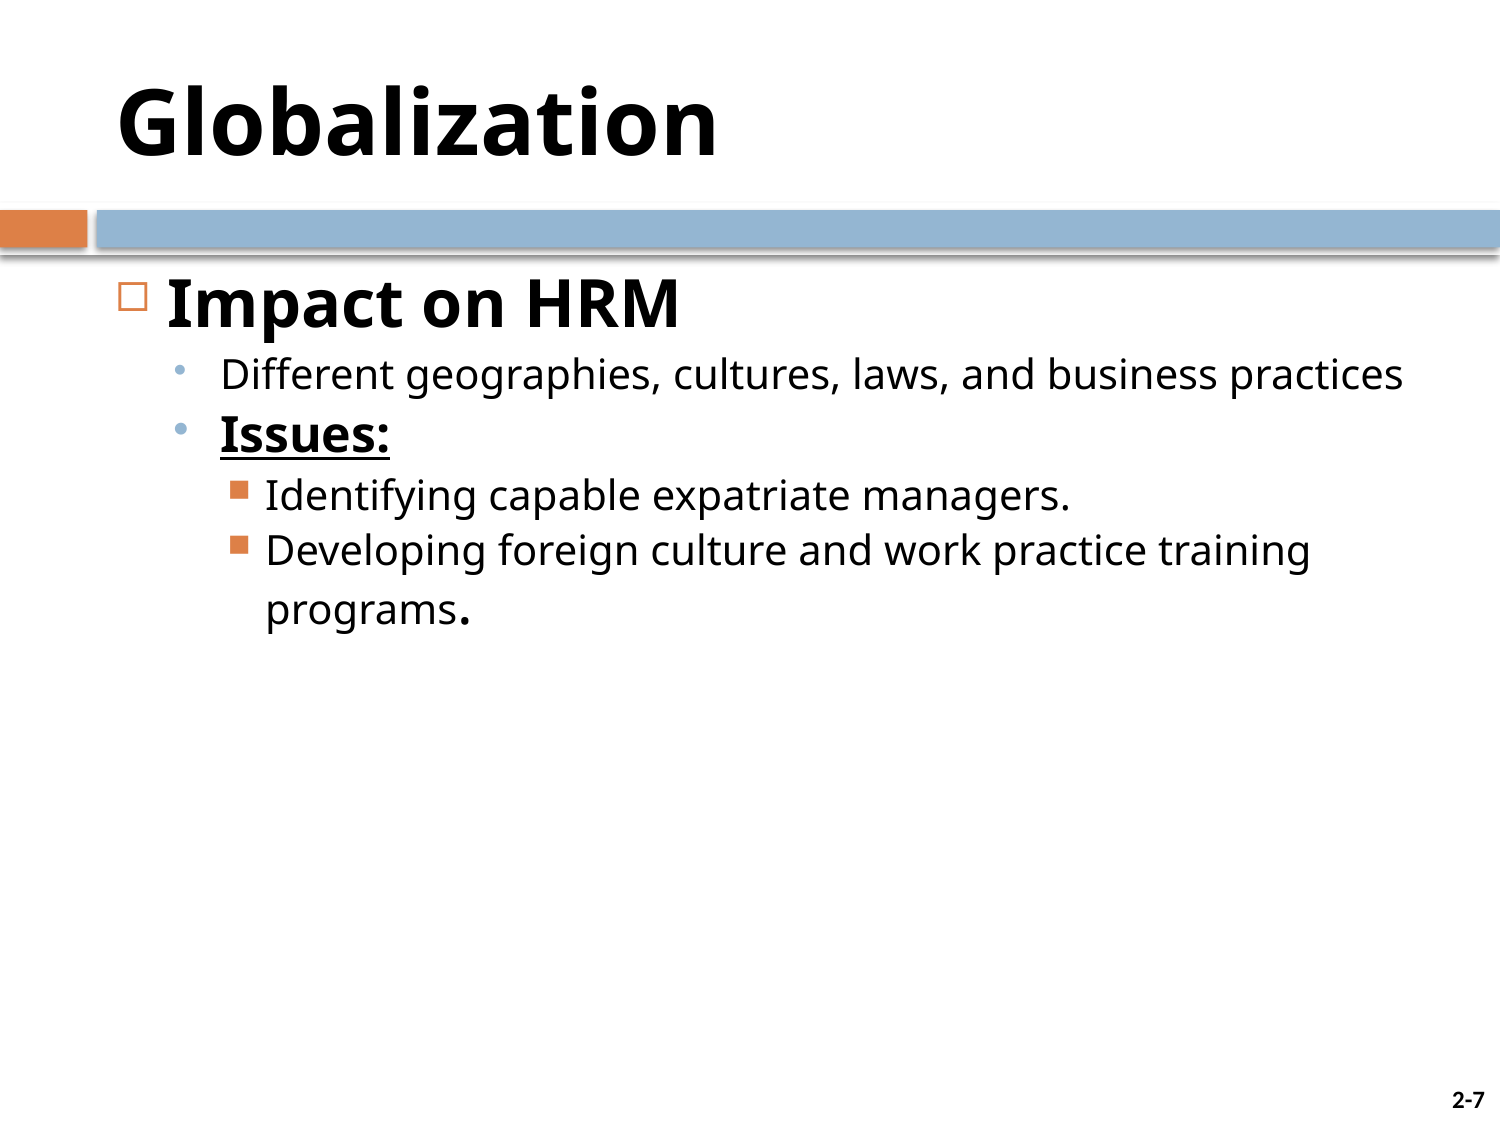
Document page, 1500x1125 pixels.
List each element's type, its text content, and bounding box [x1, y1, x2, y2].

title Globalization [100, 37, 1438, 200]
list Impact on HRM Different geographies, cultures, laws, and business practices Issues: Identifying capable expatriate managers. Developing foreign culture and work practice training programs. [100, 262, 1438, 1000]
